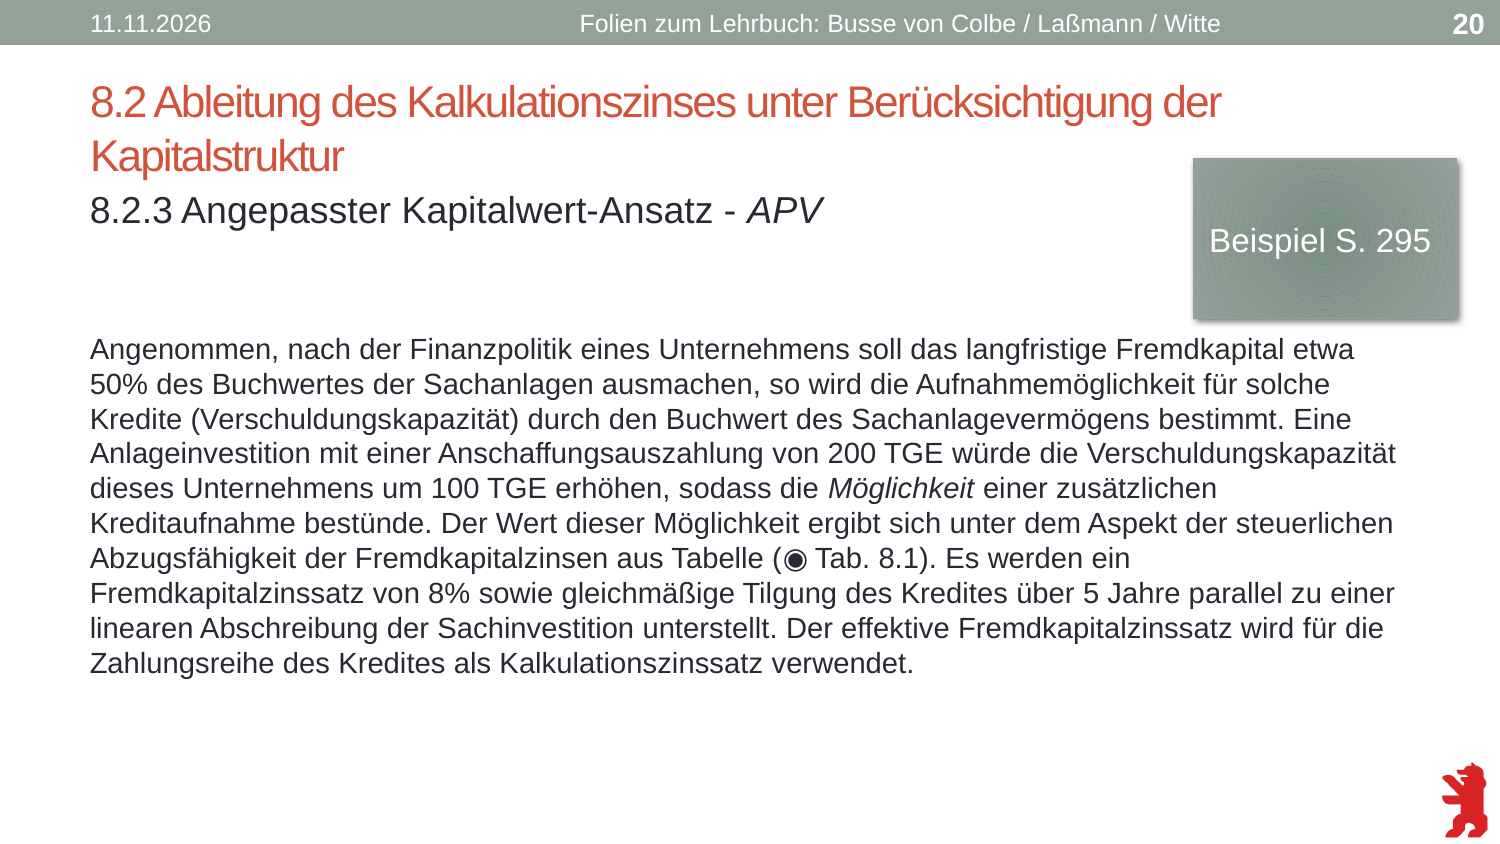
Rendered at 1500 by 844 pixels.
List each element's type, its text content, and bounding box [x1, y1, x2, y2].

text_box 8.2.3 Angepasster Kapitalwert-Ansatz - APV [74, 178, 1190, 239]
picture [1434, 760, 1500, 844]
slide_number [75, 2, 550, 43]
text_box Angenommen, nach der Finanzpolitik eines Unternehmens soll das langfristige Fremdkapital etwa 50% des Buchwertes der Sachanlagen ausmachen, so wird die Aufnahmemöglichkeit für solche Kredite (Verschuldungskapazität) durch den Buchwert des Sachanlagevermögens bestimmt. Eine Anlageinvestition mit einer Anschaffungsauszahlung von 200 TGE würde die Verschuldungskapazität dieses Unternehmens um 100 TGE erhöhen, sodass die Möglichkeit einer zusätzlichen Kreditaufnahme bestünde. Der Wert dieser Möglichkeit ergibt sich unter dem Aspekt der steuerlichen Abzugsfähigkeit der Fremdkapitalzinsen aus Tabelle (◉ Tab. 8.1). Es werden ein Fremdkapitalzinssatz von 8% sowie gleichmäßige Tilgung des Kredites über 5 Jahre parallel zu einer linearen Abschreibung der Sachinvestition unterstellt. Der effektive Fremdkapitalzinssatz wird für die Zahlungsreihe des Kredites als Kalkulationszinssatz verwendet. [74, 322, 1415, 687]
slide_number 20 [1325, 2, 1500, 43]
footer Folien zum Lehrbuch: Busse von Colbe / Laßmann / Witte [562, 2, 1238, 43]
title 8.2 Ableitung des Kalkulationszinses unter Berücksichtigung der Kapitalstruktur [75, 65, 1425, 178]
text_box Beispiel S. 295 [1193, 158, 1457, 319]
